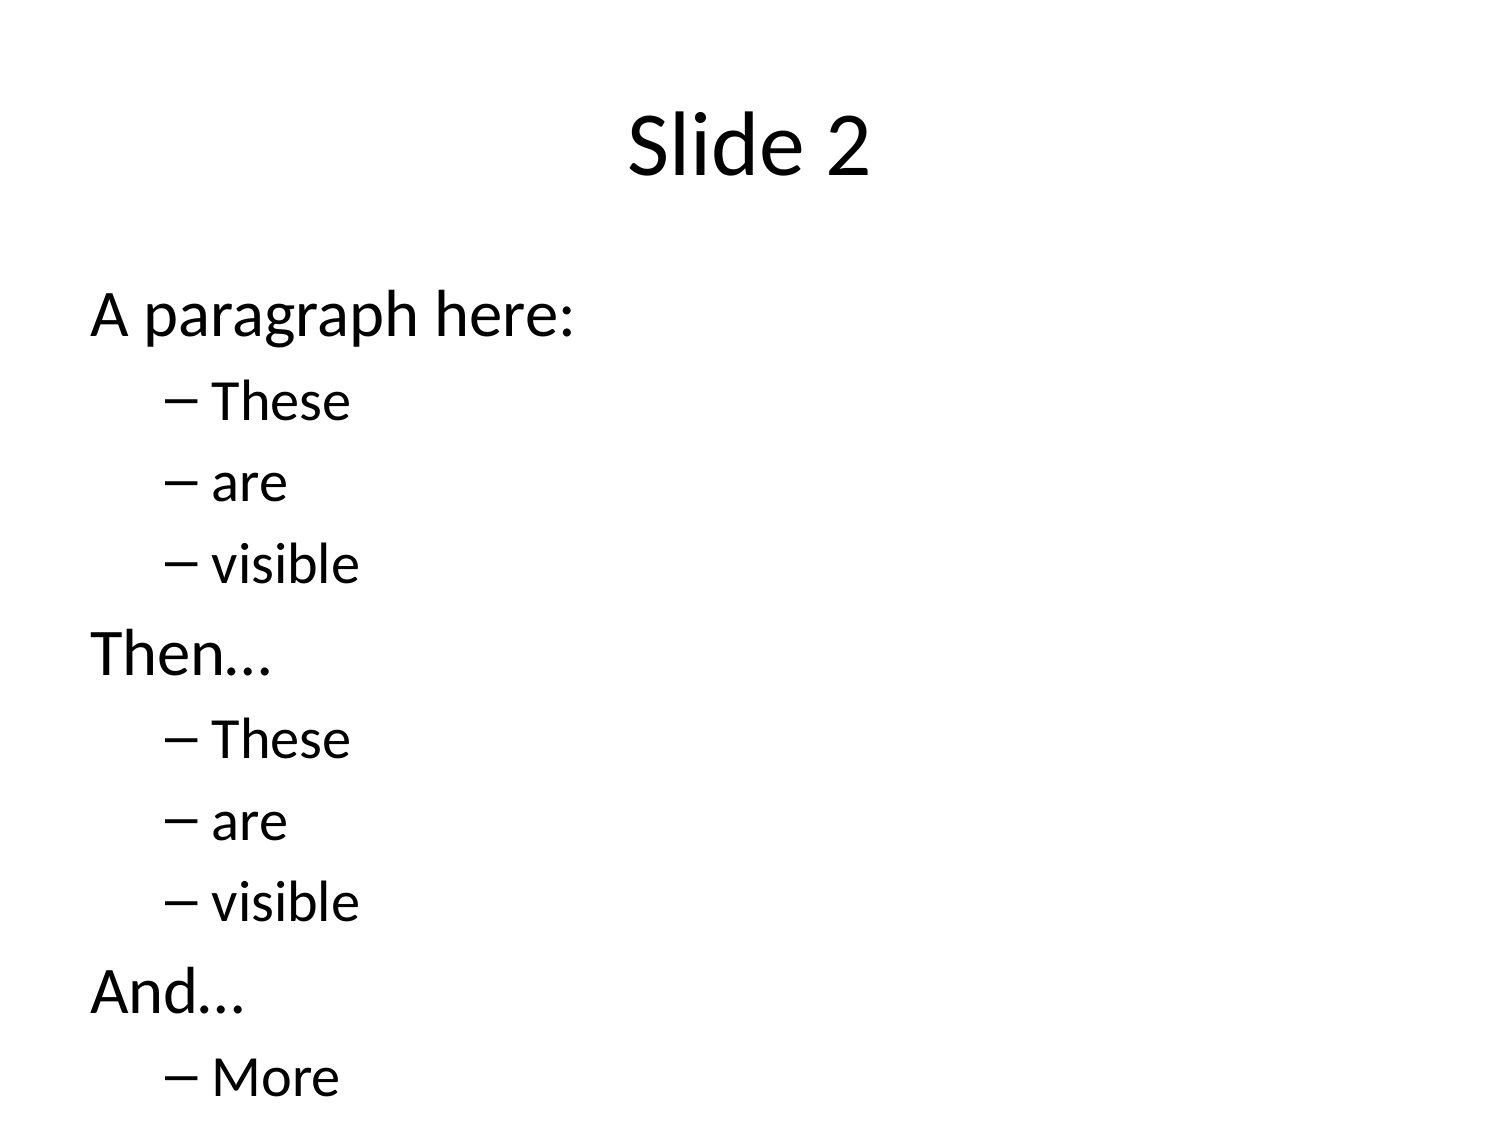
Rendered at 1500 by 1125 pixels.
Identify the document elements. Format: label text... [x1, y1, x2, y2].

title Slide 2 [75, 45, 1425, 233]
list A paragraph here: These are visible Then… These are visible And… More Bullet Points [75, 262, 1425, 1005]
